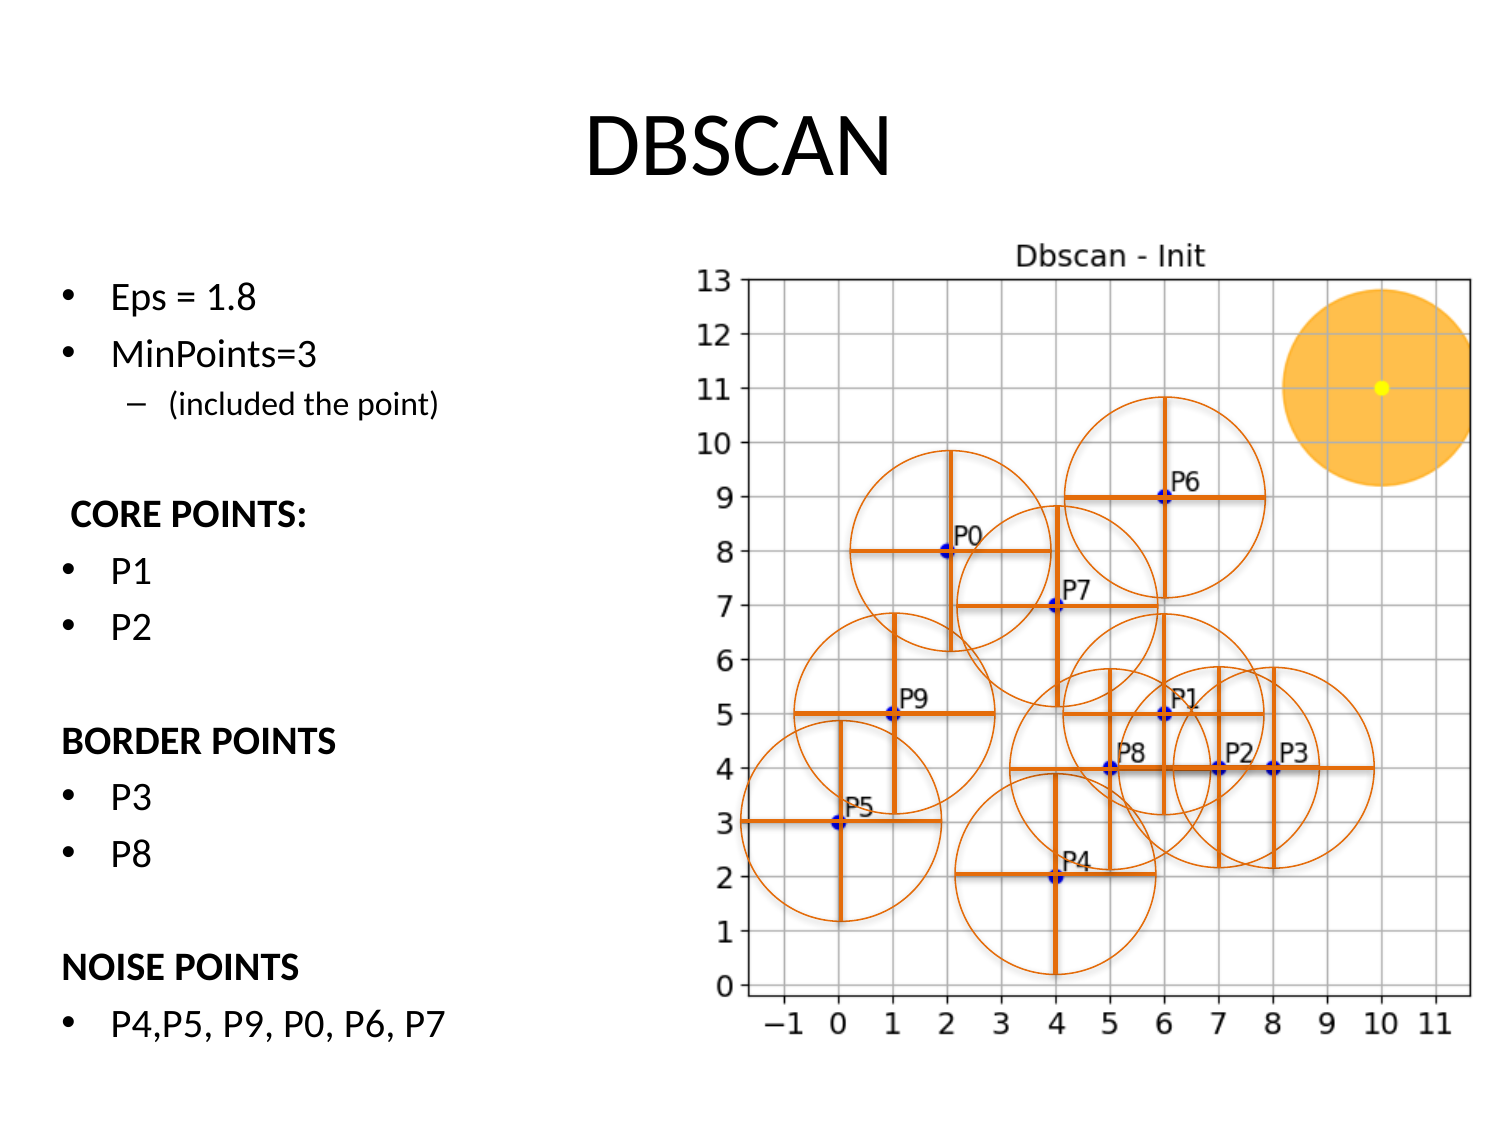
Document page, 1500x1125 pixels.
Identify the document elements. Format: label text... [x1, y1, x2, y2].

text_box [1173, 667, 1375, 869]
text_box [1062, 613, 1265, 815]
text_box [954, 773, 1157, 975]
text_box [740, 720, 942, 922]
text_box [956, 505, 1158, 707]
picture [680, 228, 1490, 1056]
title DBSCAN [75, 45, 1425, 233]
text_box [849, 450, 1052, 652]
list Eps = 1.8 MinPoints=3 (included the point) CORE POINTS: P1 P2 BORDER POINTS P3 P8 NOISE POINTS P4,P5, P9, P0, P6, P7 [46, 262, 675, 1056]
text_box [1064, 396, 1266, 599]
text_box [793, 612, 996, 815]
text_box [1118, 824, 1168, 868]
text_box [1009, 668, 1113, 870]
